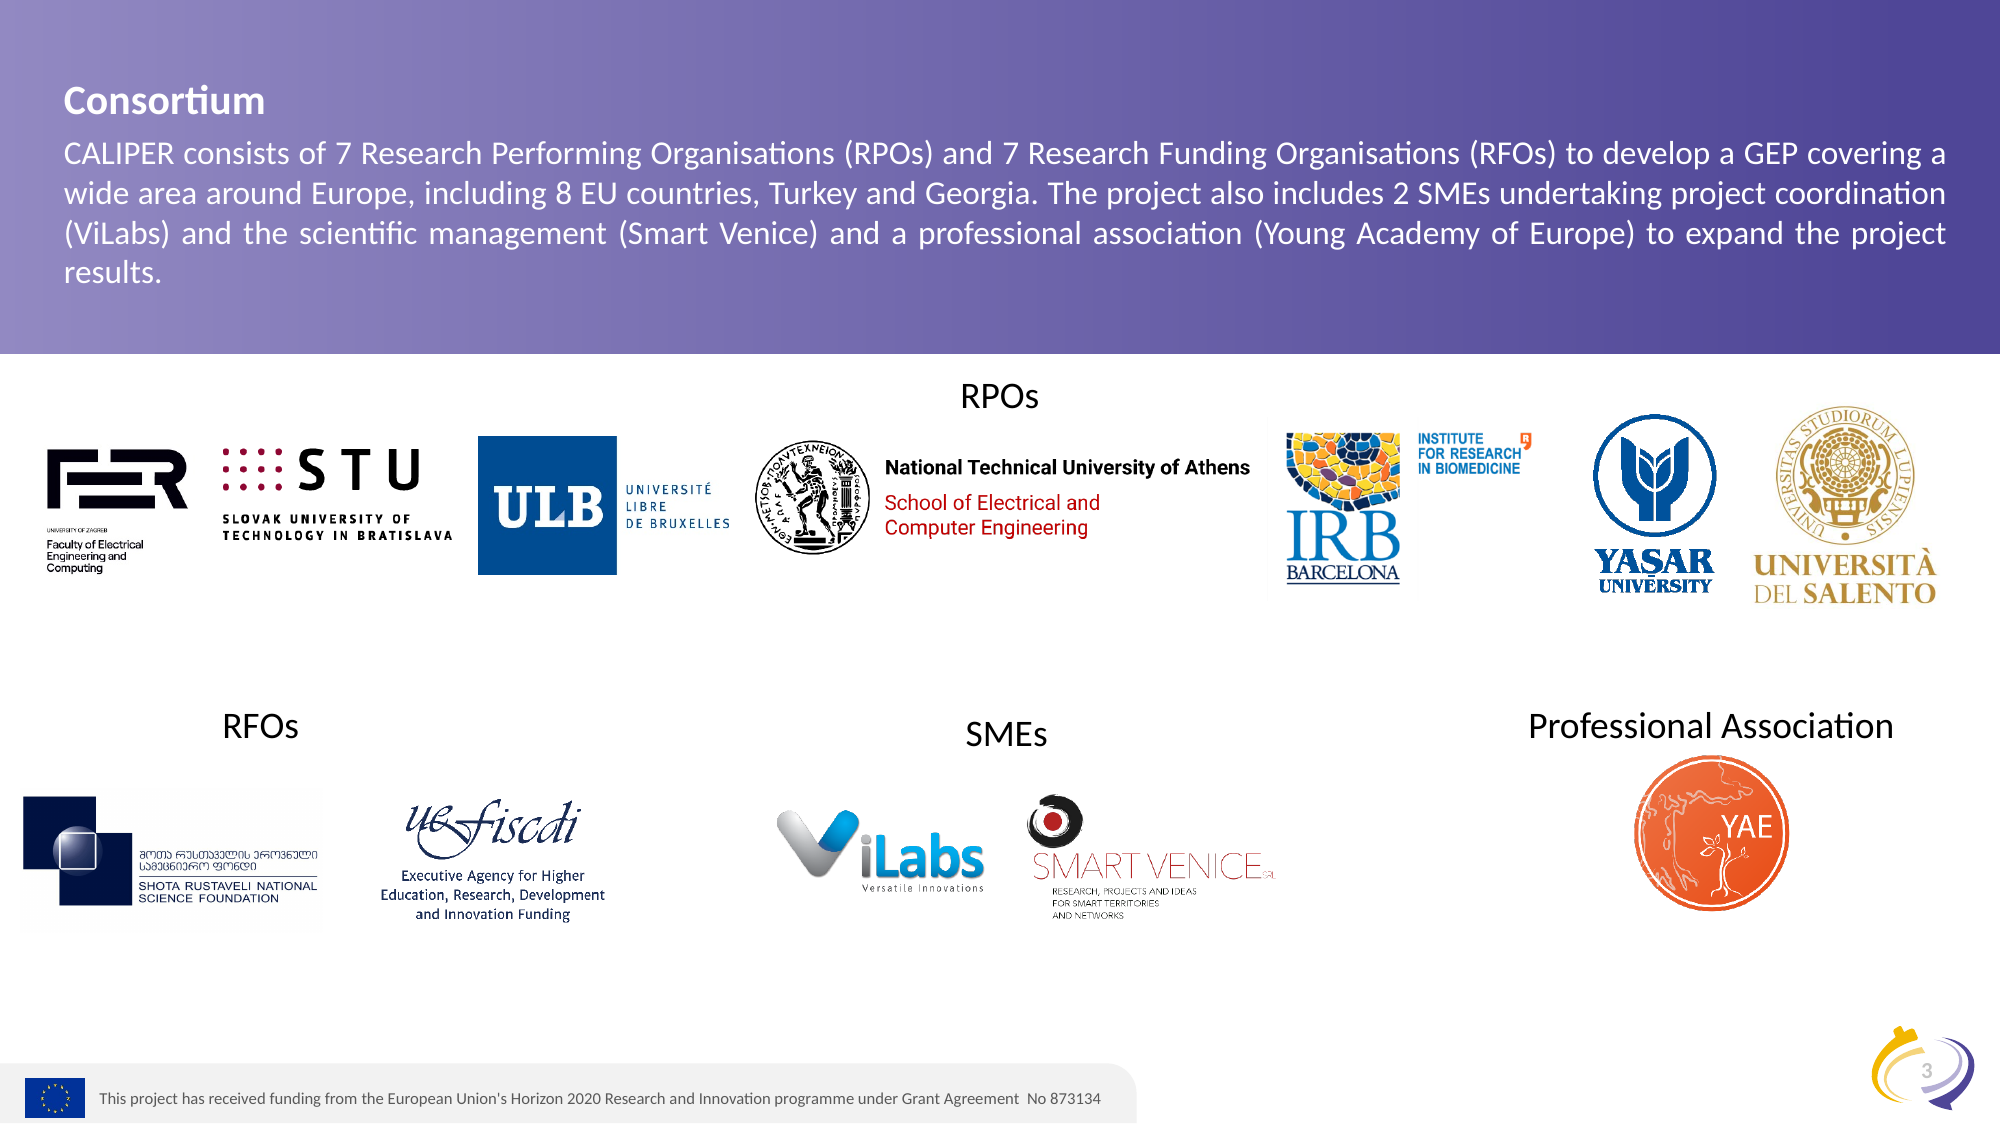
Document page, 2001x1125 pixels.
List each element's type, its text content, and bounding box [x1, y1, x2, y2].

picture [771, 803, 990, 903]
picture [20, 788, 323, 933]
text_box Consortium [49, 65, 432, 123]
picture [739, 436, 1261, 561]
text_box SMEs [887, 701, 1127, 761]
picture [25, 1078, 85, 1118]
text_box [0, 0, 2000, 354]
picture [1632, 753, 1791, 913]
text_box Professional Association [1501, 693, 1922, 754]
picture [347, 764, 639, 957]
slide_number 3 [1497, 1039, 1948, 1100]
picture [9, 411, 729, 609]
picture [1267, 417, 1565, 601]
text_box CALIPER consists of 7 Research Performing Organisations (RPOs) and 7 Research Funding Organisations (RFOs) to develop a GEP covering a wide area around Europe, including 8 EU countries, Turkey and Georgia. The project also includes 2 SMEs undertaking project coordination (ViLabs) and the scientific management (Smart Venice) and a professional association (Young Academy of Europe) to expand the project results. [49, 123, 1965, 298]
picture [1026, 794, 1276, 919]
text_box Neptune is the farthest planet from the Sun [1742, 661, 2000, 753]
text_box RPOs [880, 363, 1120, 424]
text_box RFOs [141, 693, 380, 753]
picture [1742, 402, 1948, 609]
picture [1586, 411, 1723, 596]
